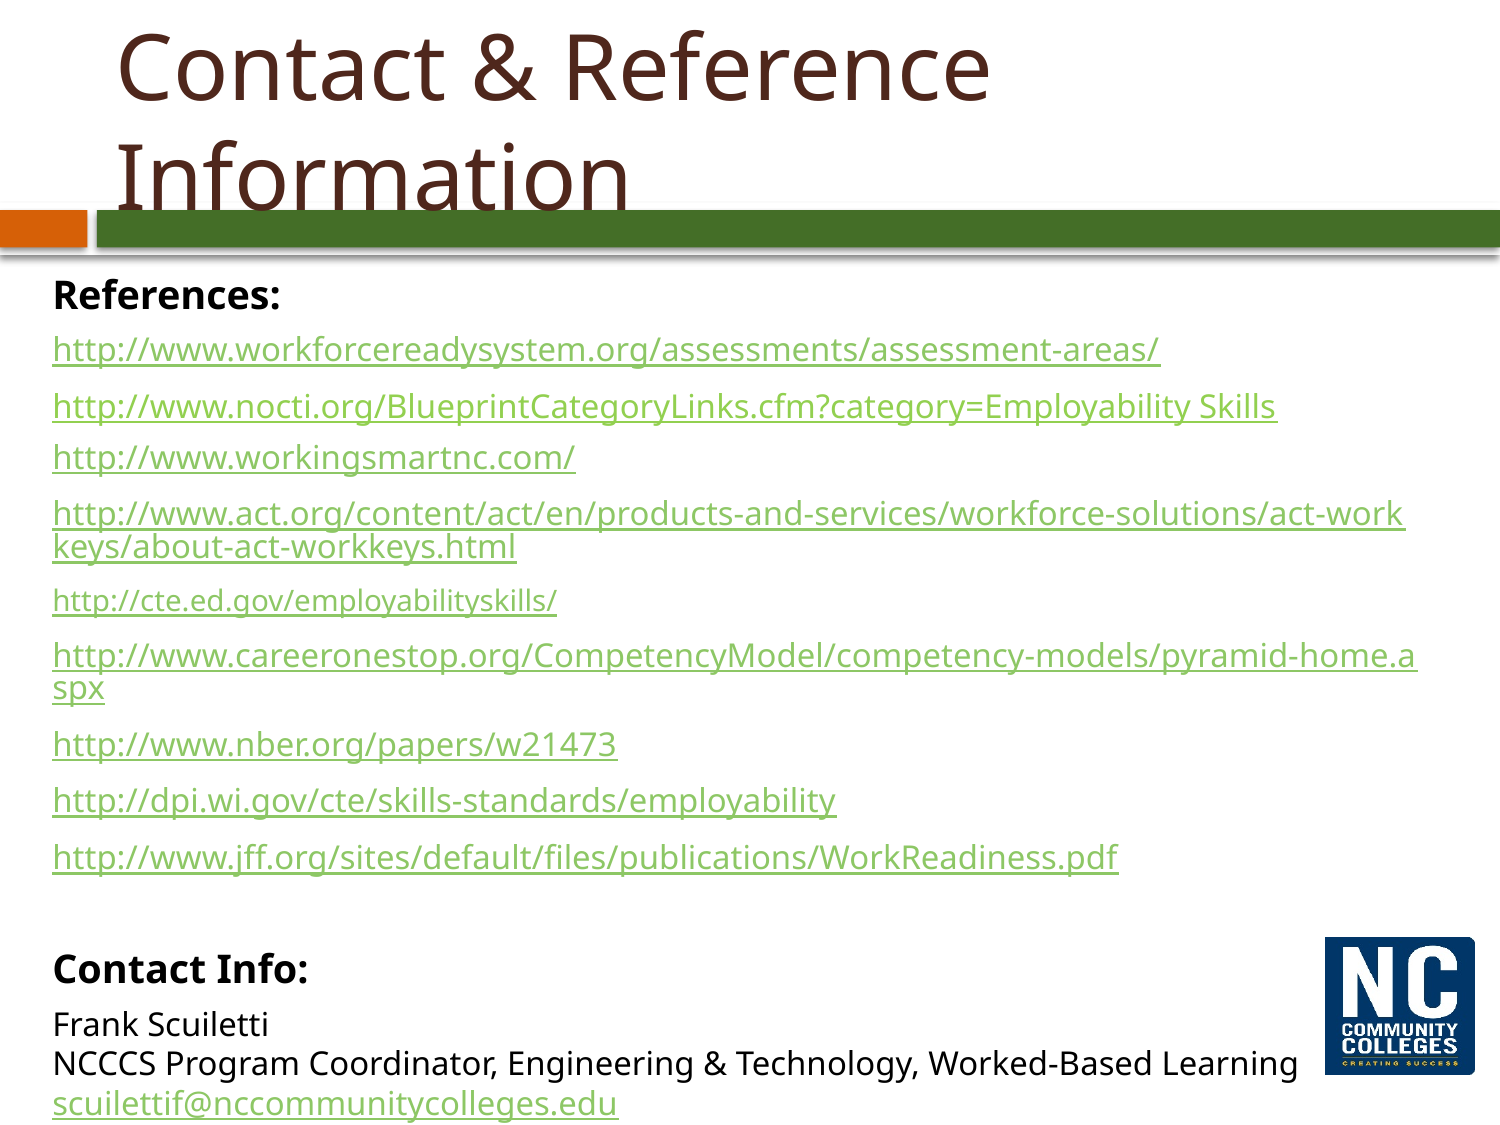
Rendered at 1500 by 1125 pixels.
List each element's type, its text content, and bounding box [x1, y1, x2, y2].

list References: http://www.workforcereadysystem.org/assessments/assessment-areas/ http://www.nocti.org/BlueprintCategoryLinks.cfm?category=Employability Skills http://www.workingsmartnc.com/ http://www.act.org/content/act/en/products-and-services/workforce-solutions/act-workkeys/about-act-workkeys.html http://cte.ed.gov/employabilityskills/ http://www.careeronestop.org/CompetencyModel/competency-models/pyramid-home.aspx http://www.nber.org/papers/w21473 http://dpi.wi.gov/cte/skills-standards/employability http://www.jff.org/sites/default/files/publications/WorkReadiness.pdf Contact Info: Frank Scuiletti NCCCS Program Coordinator, Engineering & Technology, Worked-Based Learning scuilettif@nccommunitycolleges.edu [37, 262, 1438, 1075]
title Contact & Reference Information [100, 37, 1438, 200]
picture [1324, 937, 1476, 1076]
